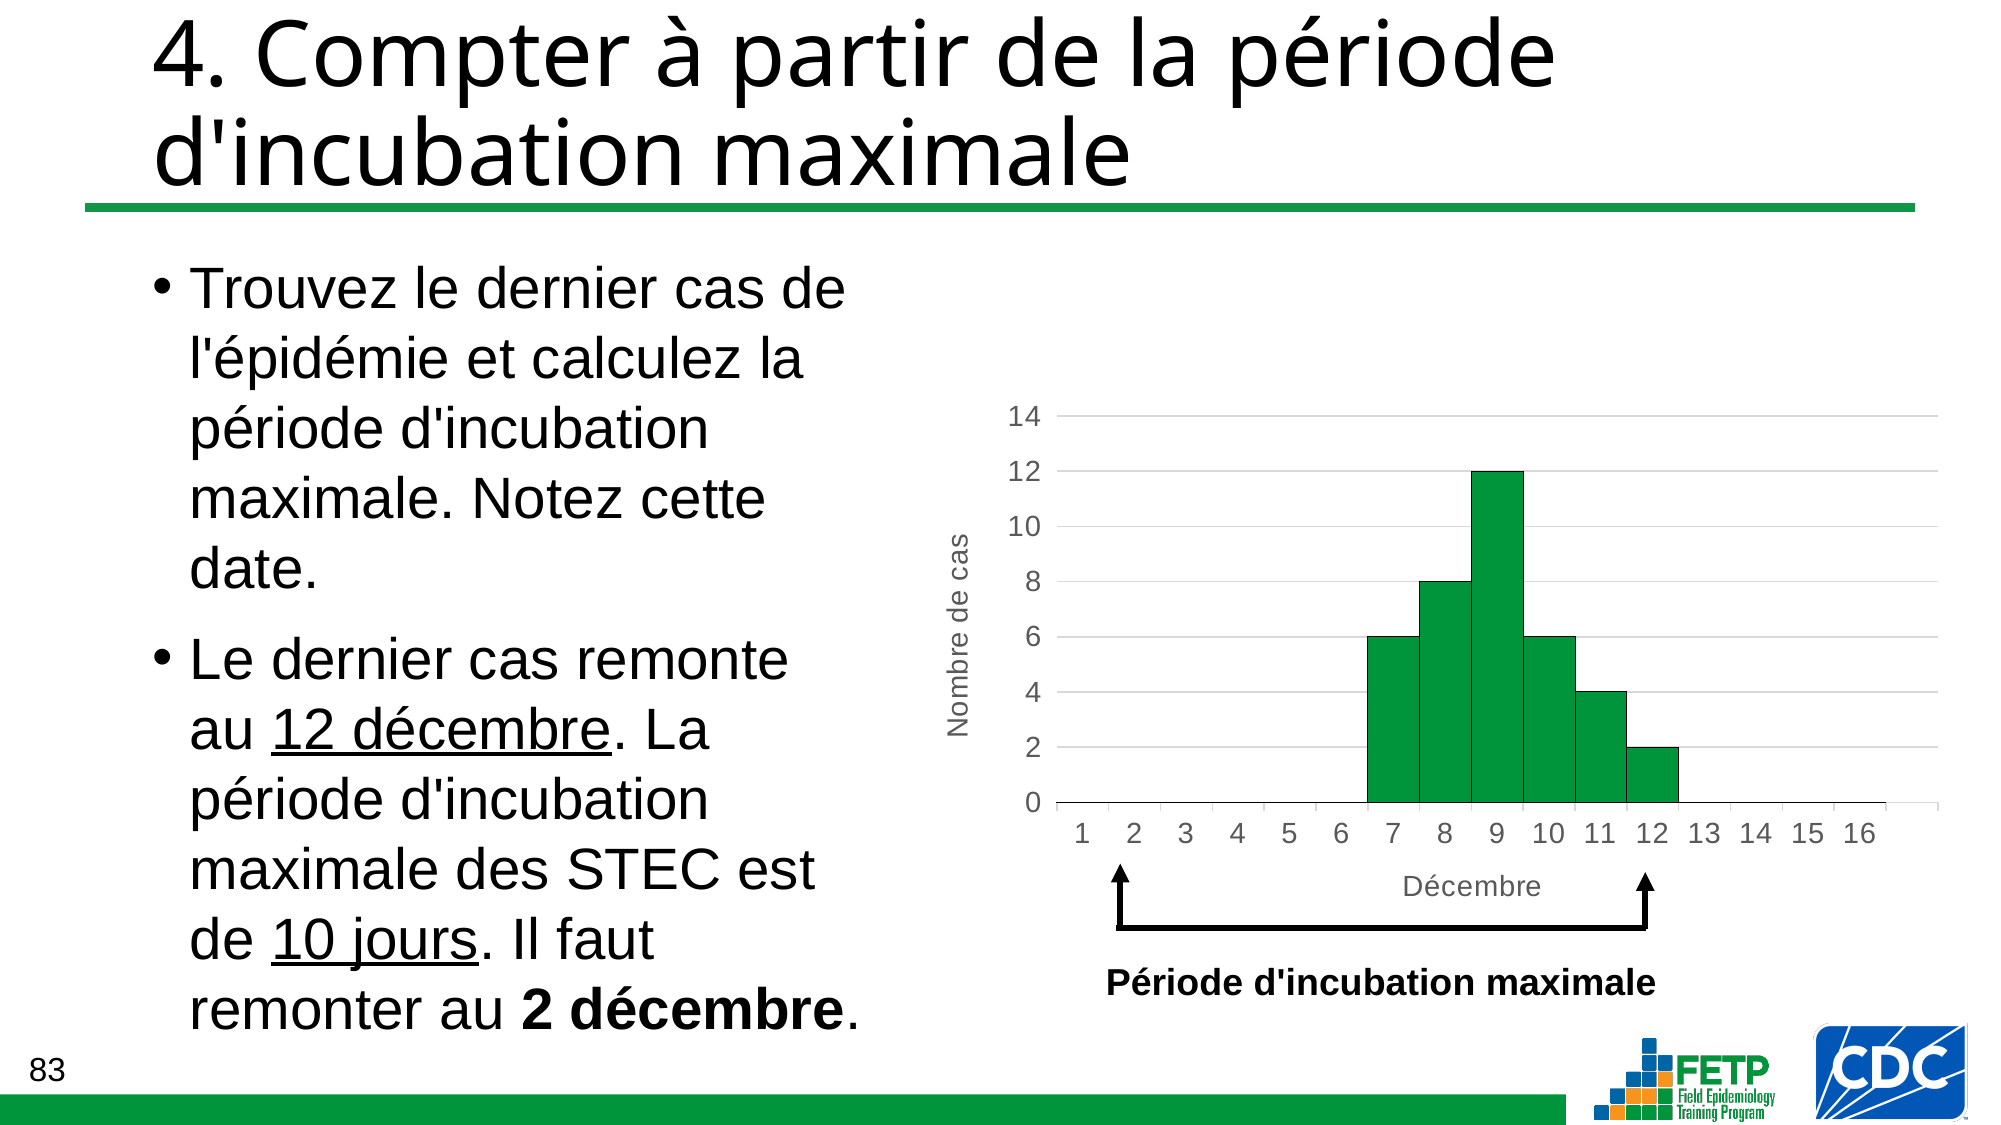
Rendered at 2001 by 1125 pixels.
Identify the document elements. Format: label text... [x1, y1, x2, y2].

title 4. Compter à partir de la période d'incubation maximale [137, 0, 1863, 207]
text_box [1083, 863, 1680, 1057]
chart [909, 388, 1959, 937]
picture [1594, 1038, 1775, 1122]
picture [1813, 1023, 1968, 1122]
list Trouvez le dernier cas de l'épidémie et calculez la période d'incubation maximale. Notez cette date. Le dernier cas remonte au 12 décembre. La période d'incubation maximale des STEC est de 10 jours. Il faut remonter au 2 décembre. [137, 242, 884, 1004]
